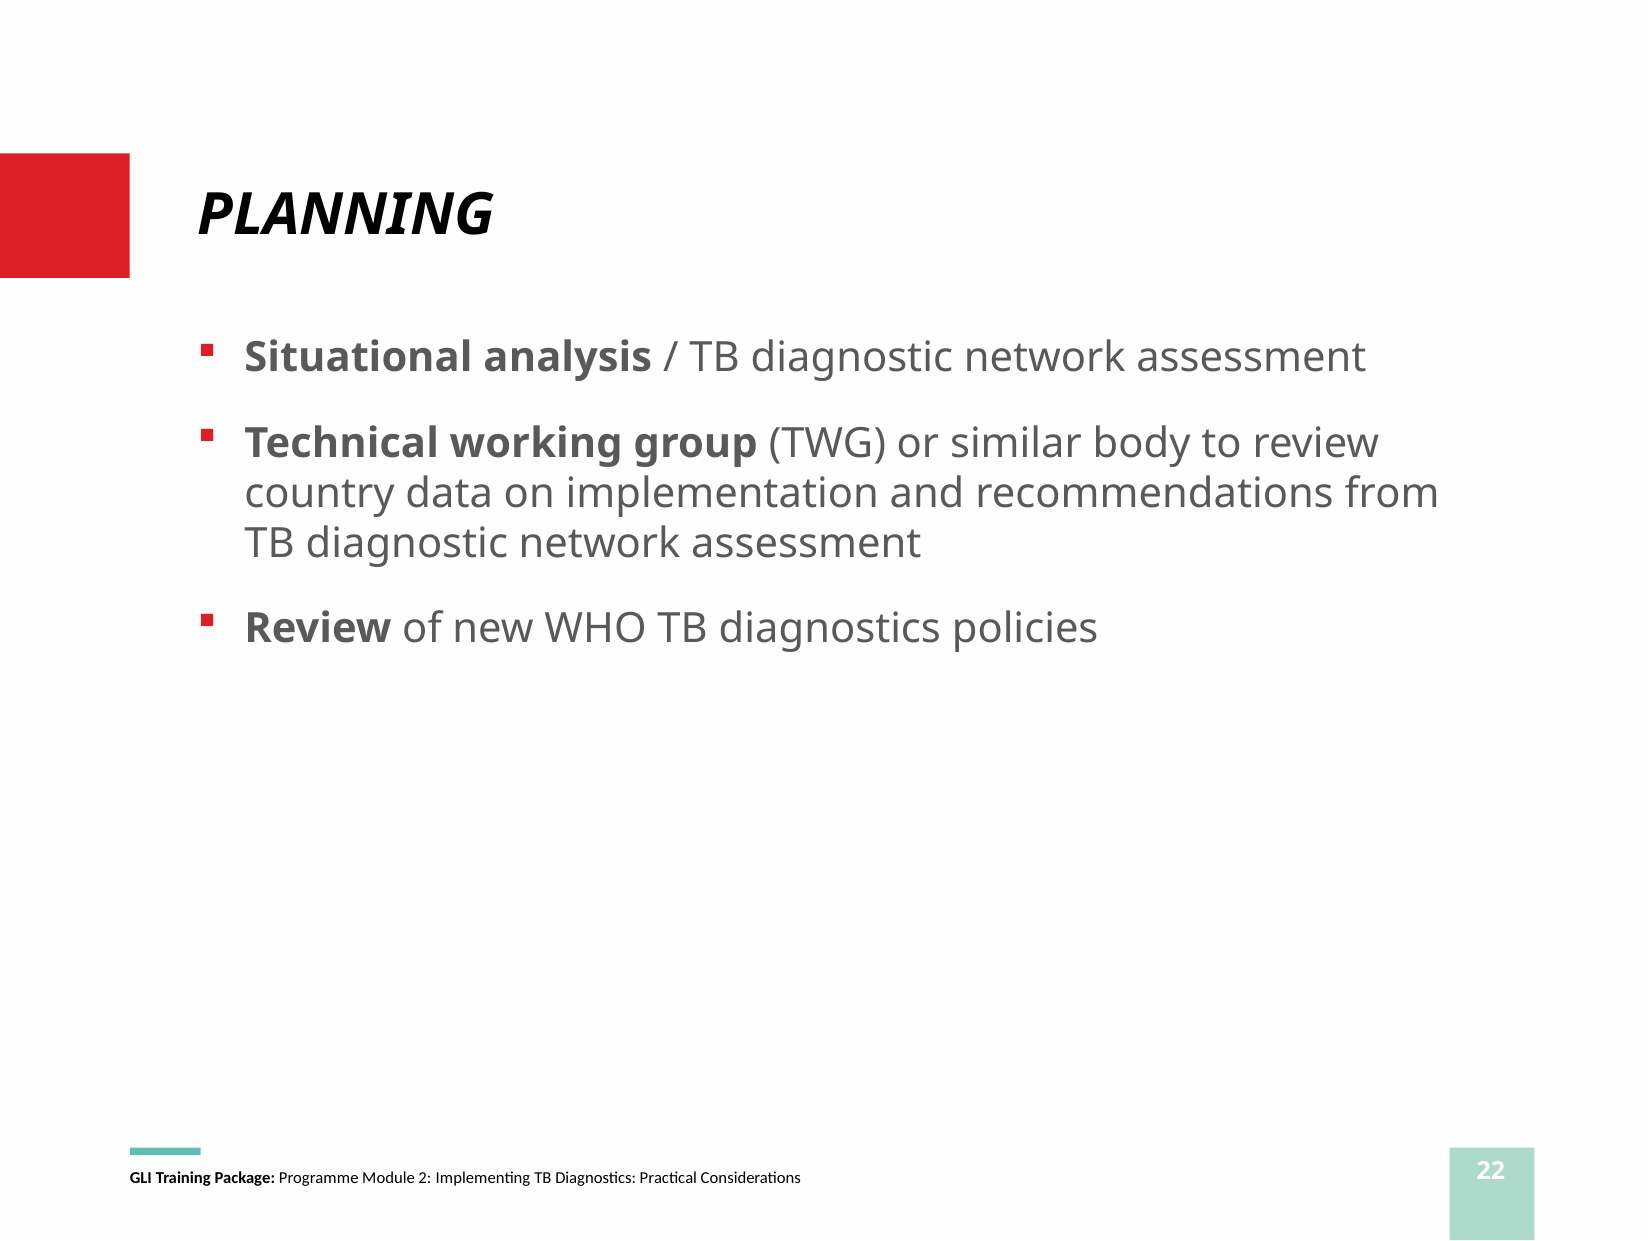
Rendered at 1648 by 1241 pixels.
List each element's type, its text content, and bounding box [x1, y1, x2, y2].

title PLANNING [197, 153, 1450, 278]
list Situational analysis / TB diagnostic network assessment Technical working group (TWG) or similar body to review country data on implementation and recommendations from TB diagnostic network assessment Review of new WHO TB diagnostics policies [197, 330, 1450, 1087]
